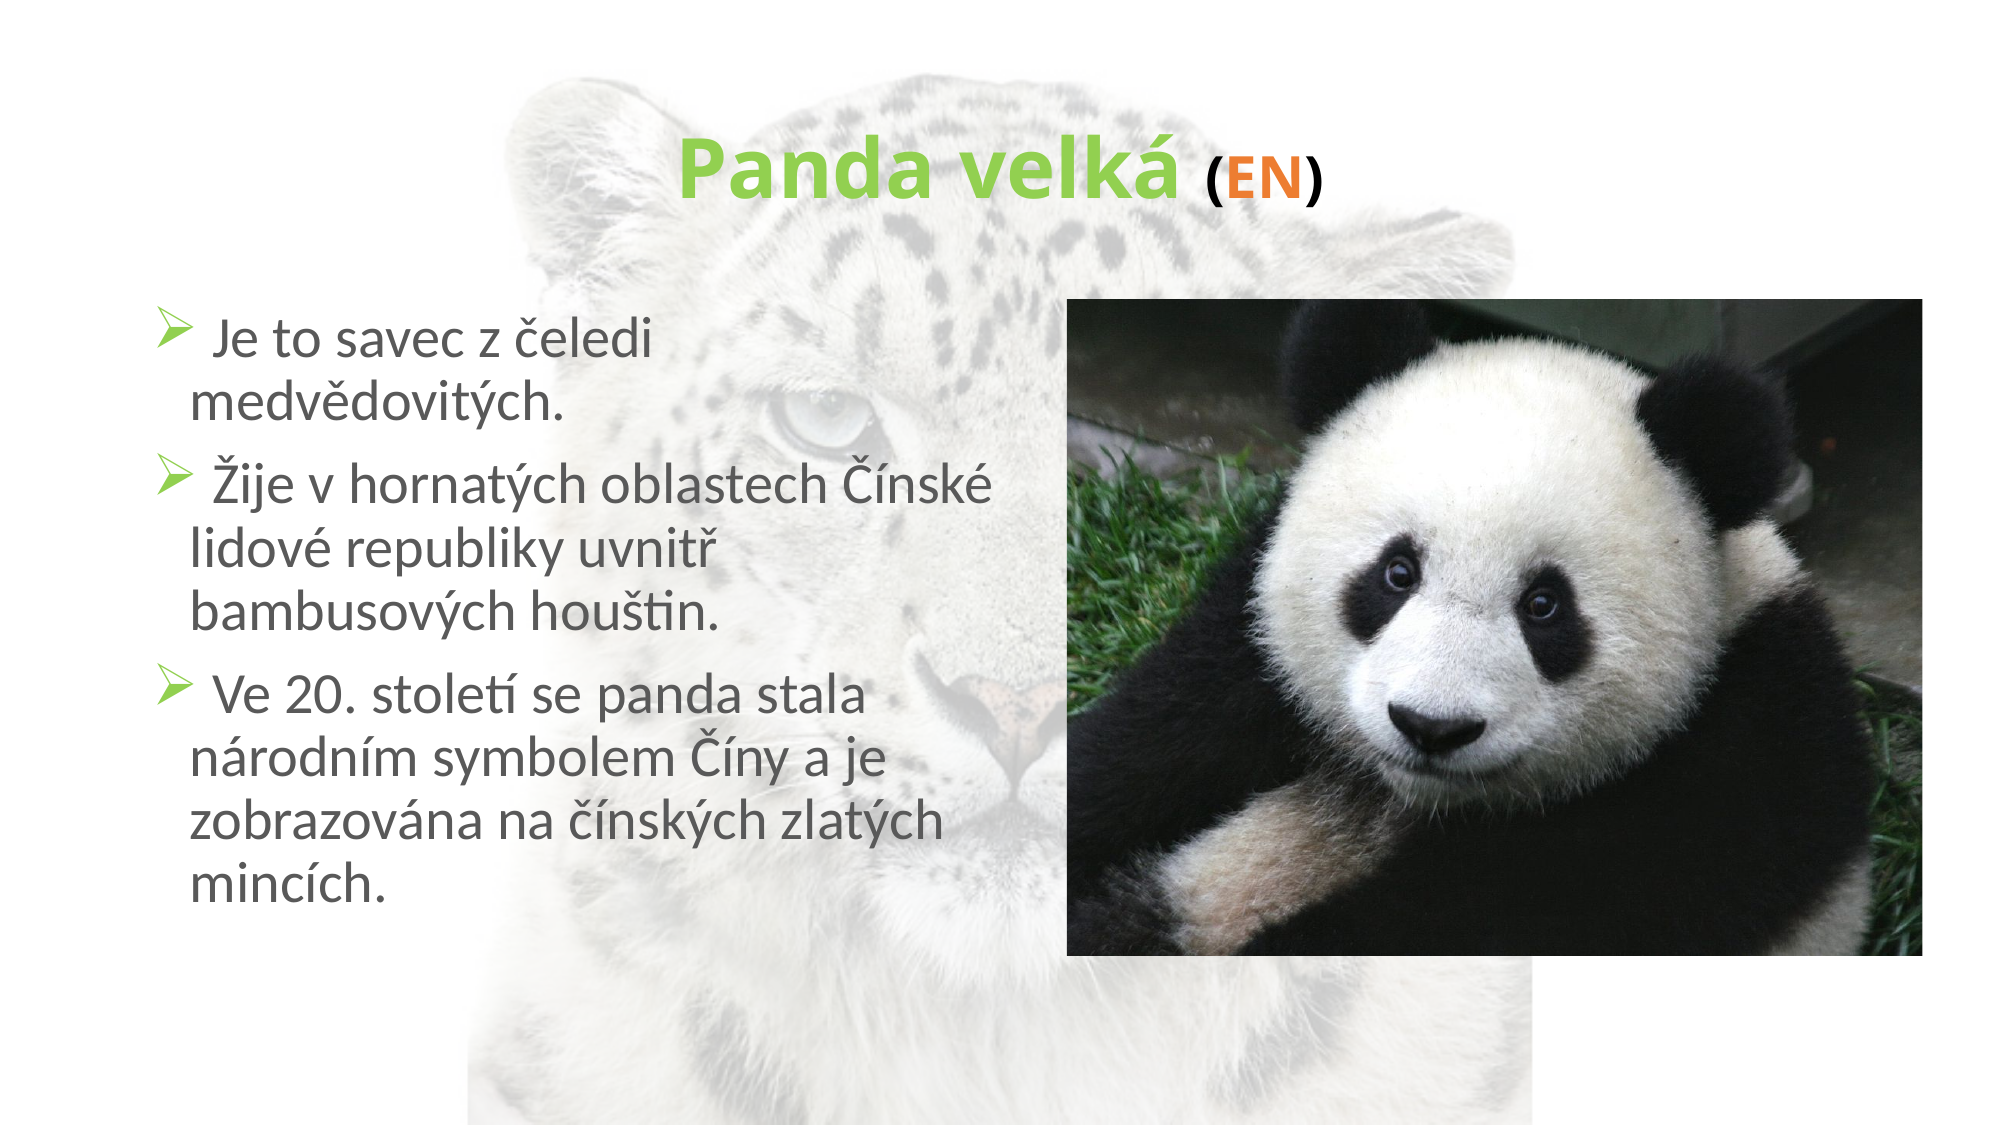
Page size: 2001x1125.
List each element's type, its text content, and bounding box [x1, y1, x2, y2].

title Panda velká (EN) [137, 59, 1863, 278]
picture [1066, 299, 1923, 956]
list Je to savec z čeledi medvědovitých. Žije v hornatých oblastech Čínské lidové republiky uvnitř bambusových houštin. Ve 20. století se panda stala národním symbolem Číny a je zobrazována na čínských zlatých mincích. [137, 299, 1037, 1014]
